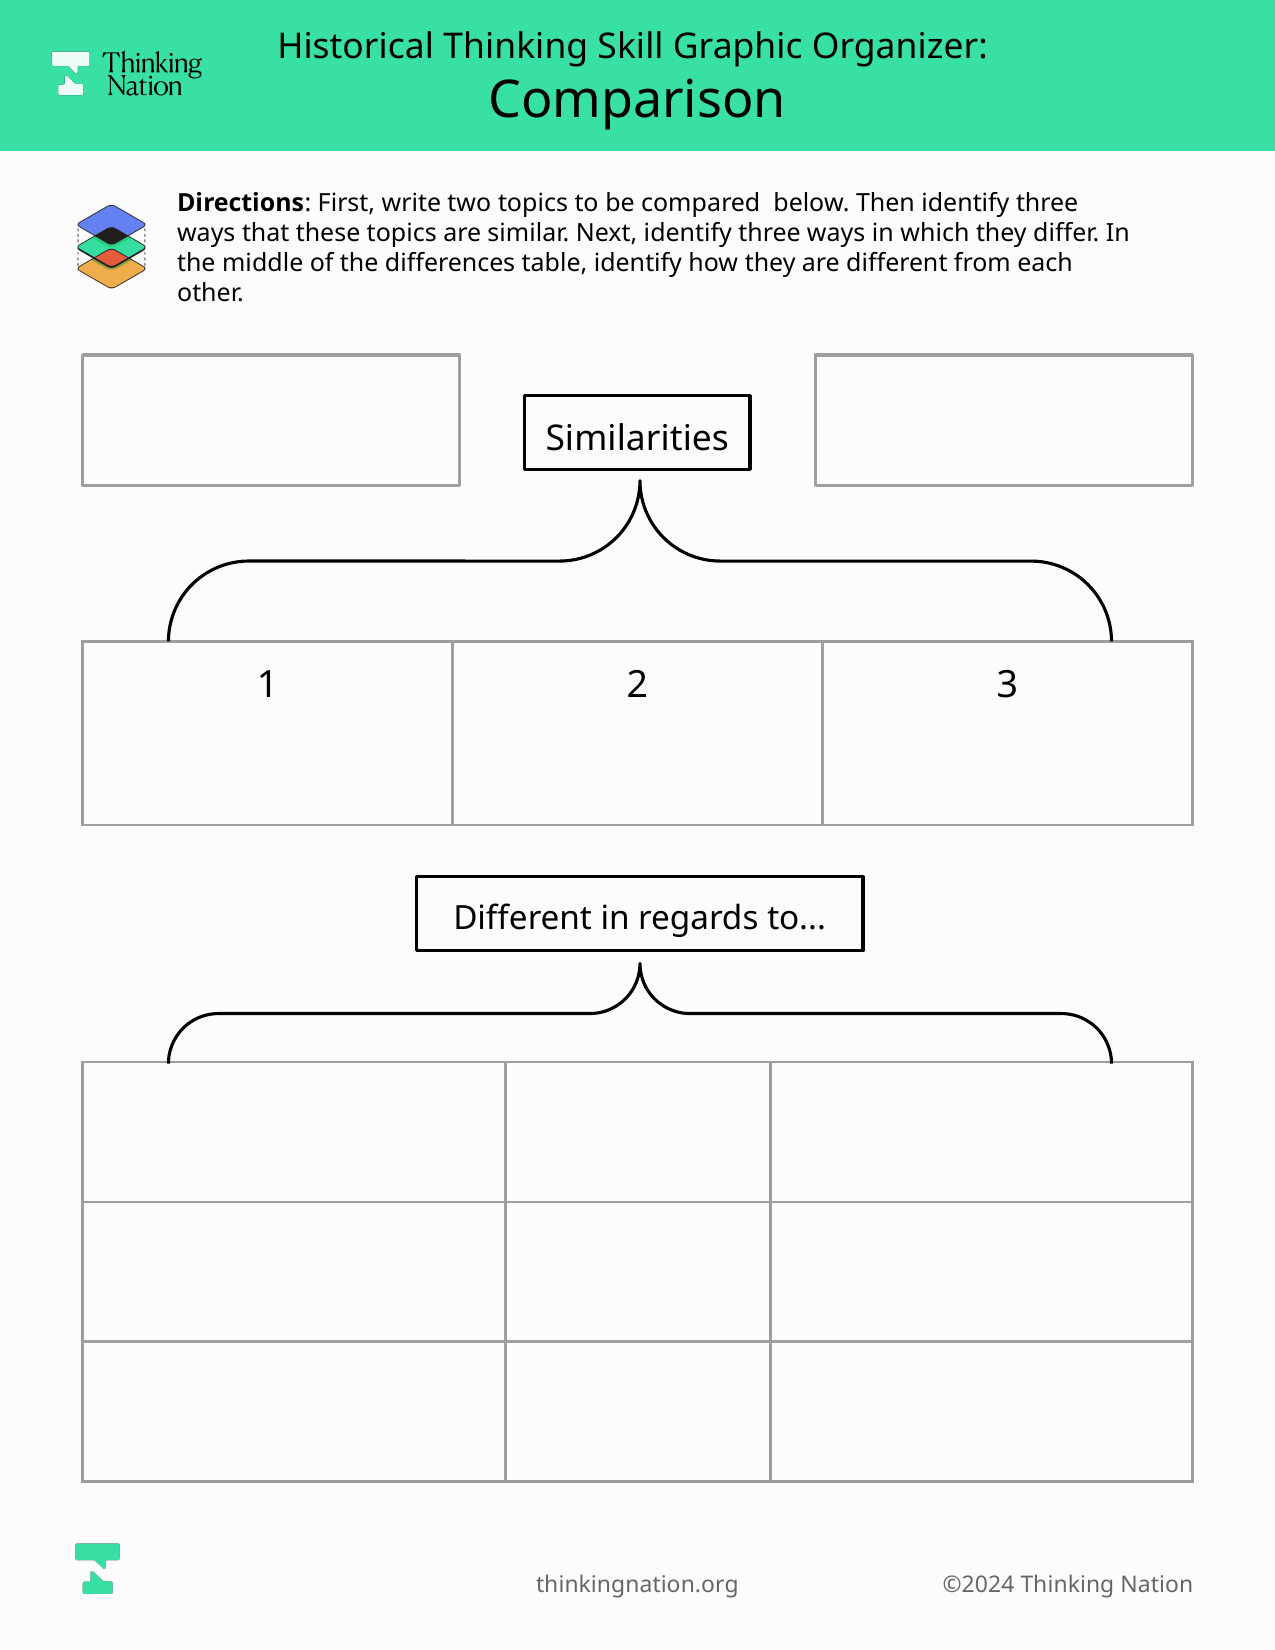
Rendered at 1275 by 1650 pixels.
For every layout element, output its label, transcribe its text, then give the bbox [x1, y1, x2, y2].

text_box Similarities [524, 395, 751, 470]
table_header 1 [84, 643, 451, 824]
text_box thinkingnation.org [486, 1553, 789, 1605]
table_cell [772, 1343, 1191, 1480]
table_header 3 [824, 643, 1191, 824]
table_header [84, 1063, 504, 1201]
table_cell [507, 1203, 769, 1340]
text_box [82, 354, 460, 486]
text_box Historical Thinking Skill Graphic Organizer: Comparison [0, 0, 1275, 151]
picture [56, 190, 168, 303]
text_box [168, 963, 1112, 1064]
table_cell [507, 1343, 769, 1480]
table_header 2 [454, 643, 821, 824]
table_cell [84, 1343, 504, 1480]
picture [62, 1533, 133, 1604]
picture [35, 37, 207, 109]
table_cell [84, 1203, 504, 1340]
text_box Directions: First, write two topics to be compared below. Then identify three ways that these topics are similar. Next, identify three ways in which they differ. In the middle of the differences table, identify how they are different from each other. [169, 191, 1158, 302]
text_box Different in regards to... [416, 876, 864, 951]
table_cell [772, 1203, 1191, 1340]
table_header [507, 1064, 769, 1201]
text_box ©2024 Thinking Nation [907, 1553, 1210, 1605]
table_header [772, 1063, 1191, 1201]
text_box [815, 354, 1193, 486]
text_box [168, 480, 1112, 642]
